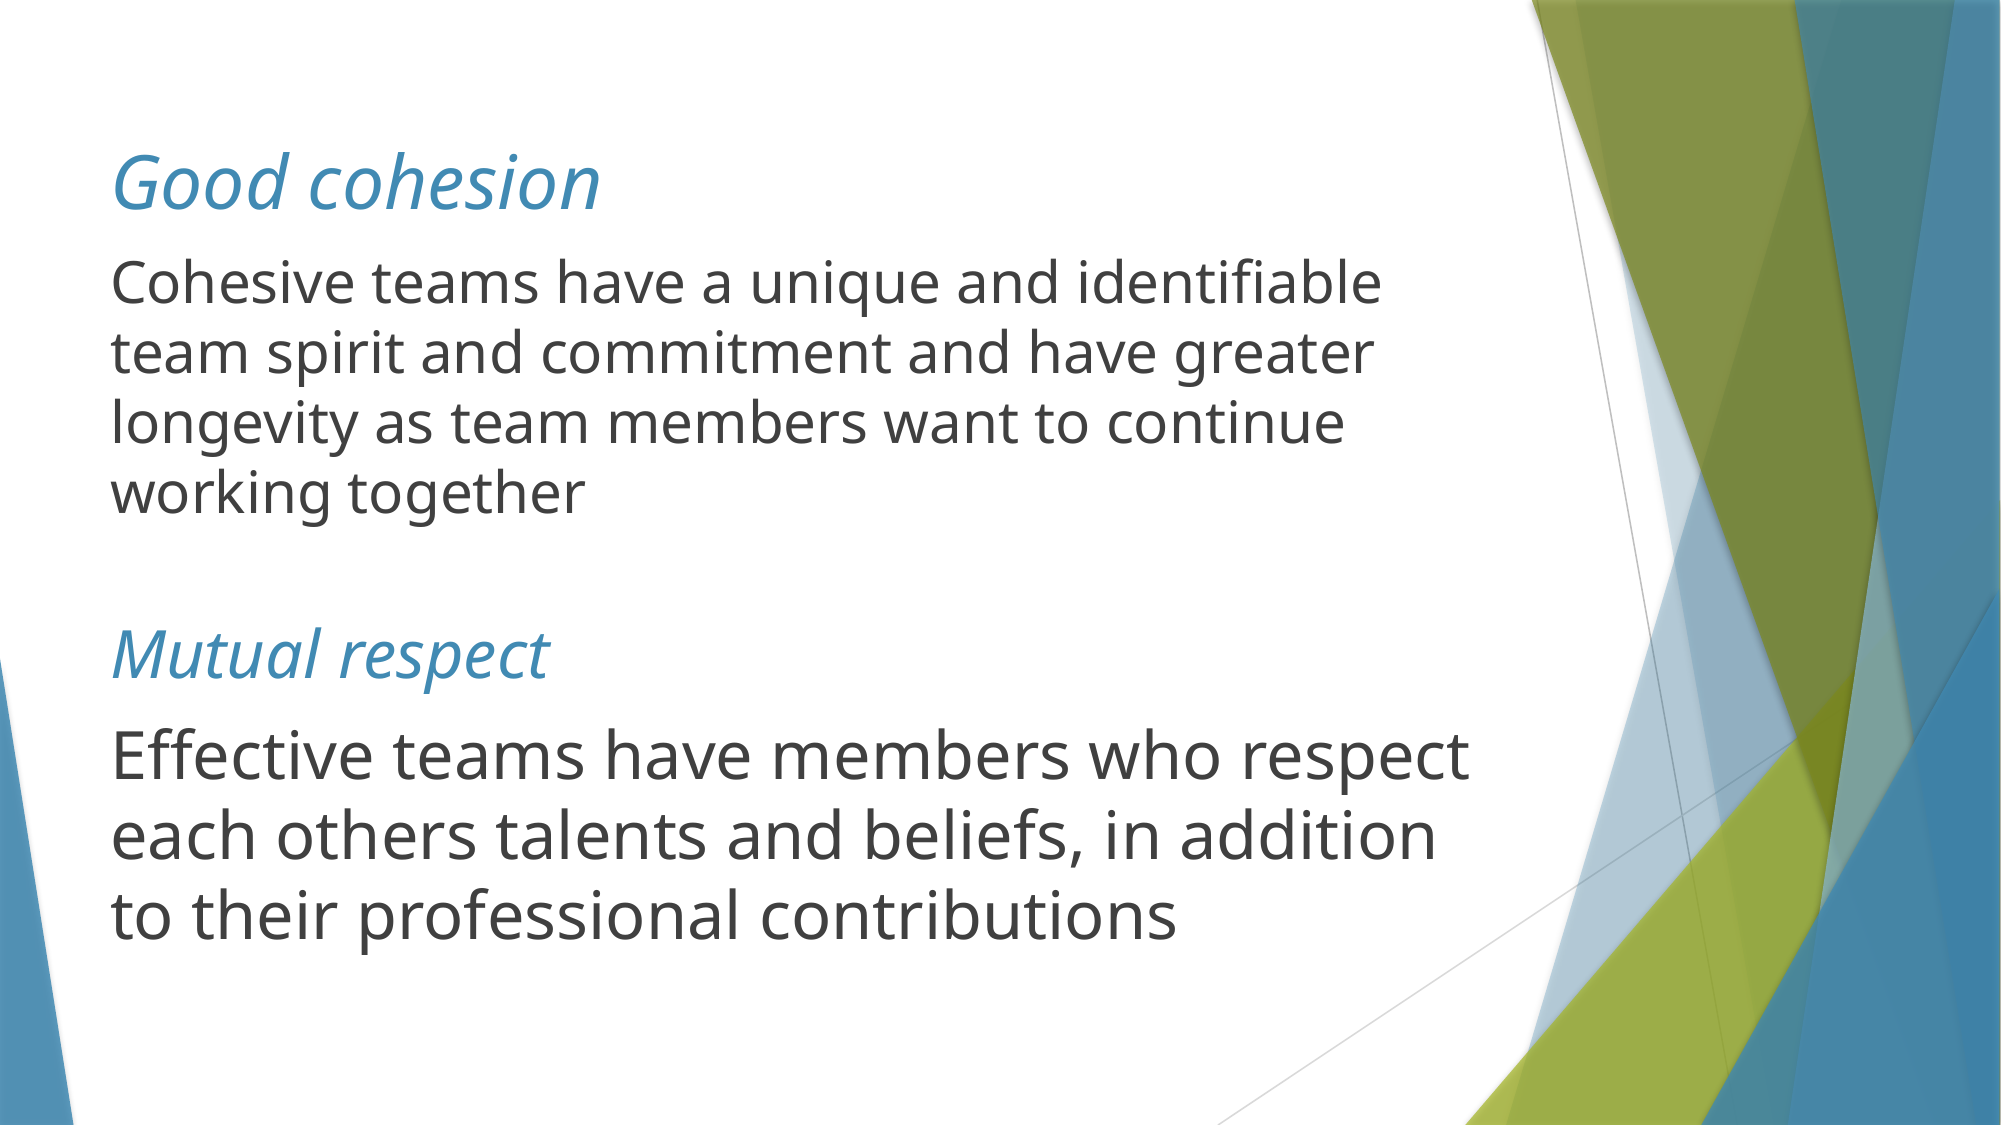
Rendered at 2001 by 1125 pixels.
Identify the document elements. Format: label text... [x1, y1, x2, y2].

list Good cohesion Cohesive teams have a unique and identifiable team spirit and commitment and have greater longevity as team members want to continue working together Mutual respect Effective teams have members who respect each others talents and beliefs, in addition to their professional contributions [94, 127, 1506, 989]
